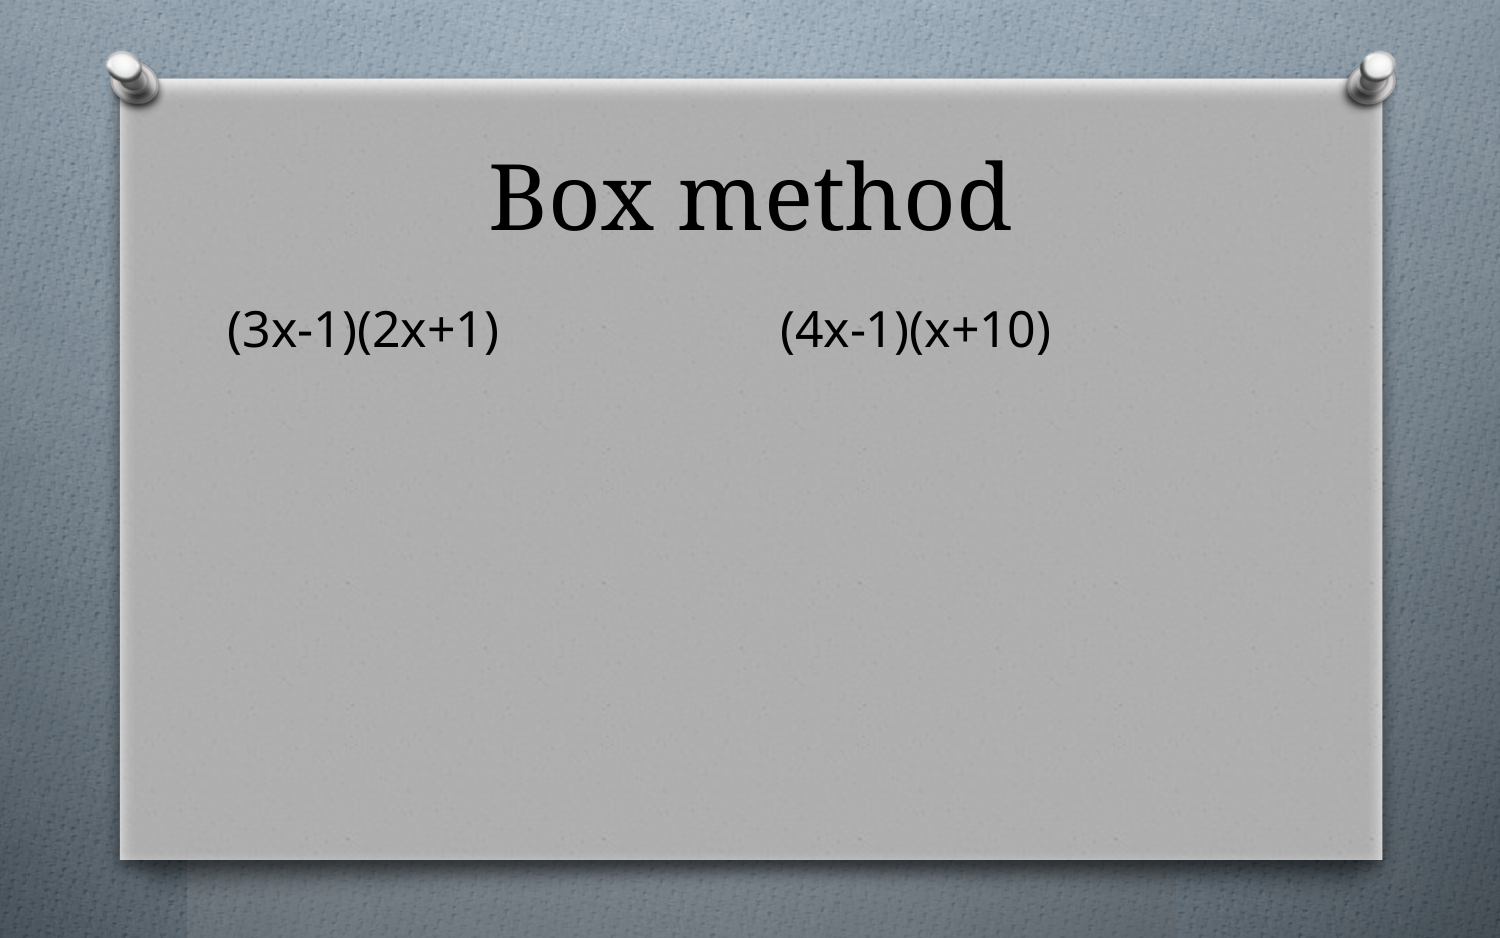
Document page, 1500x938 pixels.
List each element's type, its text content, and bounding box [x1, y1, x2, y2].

picture [1321, 27, 1435, 132]
list (3x-1)(2x+1) [213, 290, 738, 783]
list (4x-1)(x+10) [765, 289, 1290, 783]
picture [78, 22, 194, 130]
title Box method [179, 111, 1323, 277]
